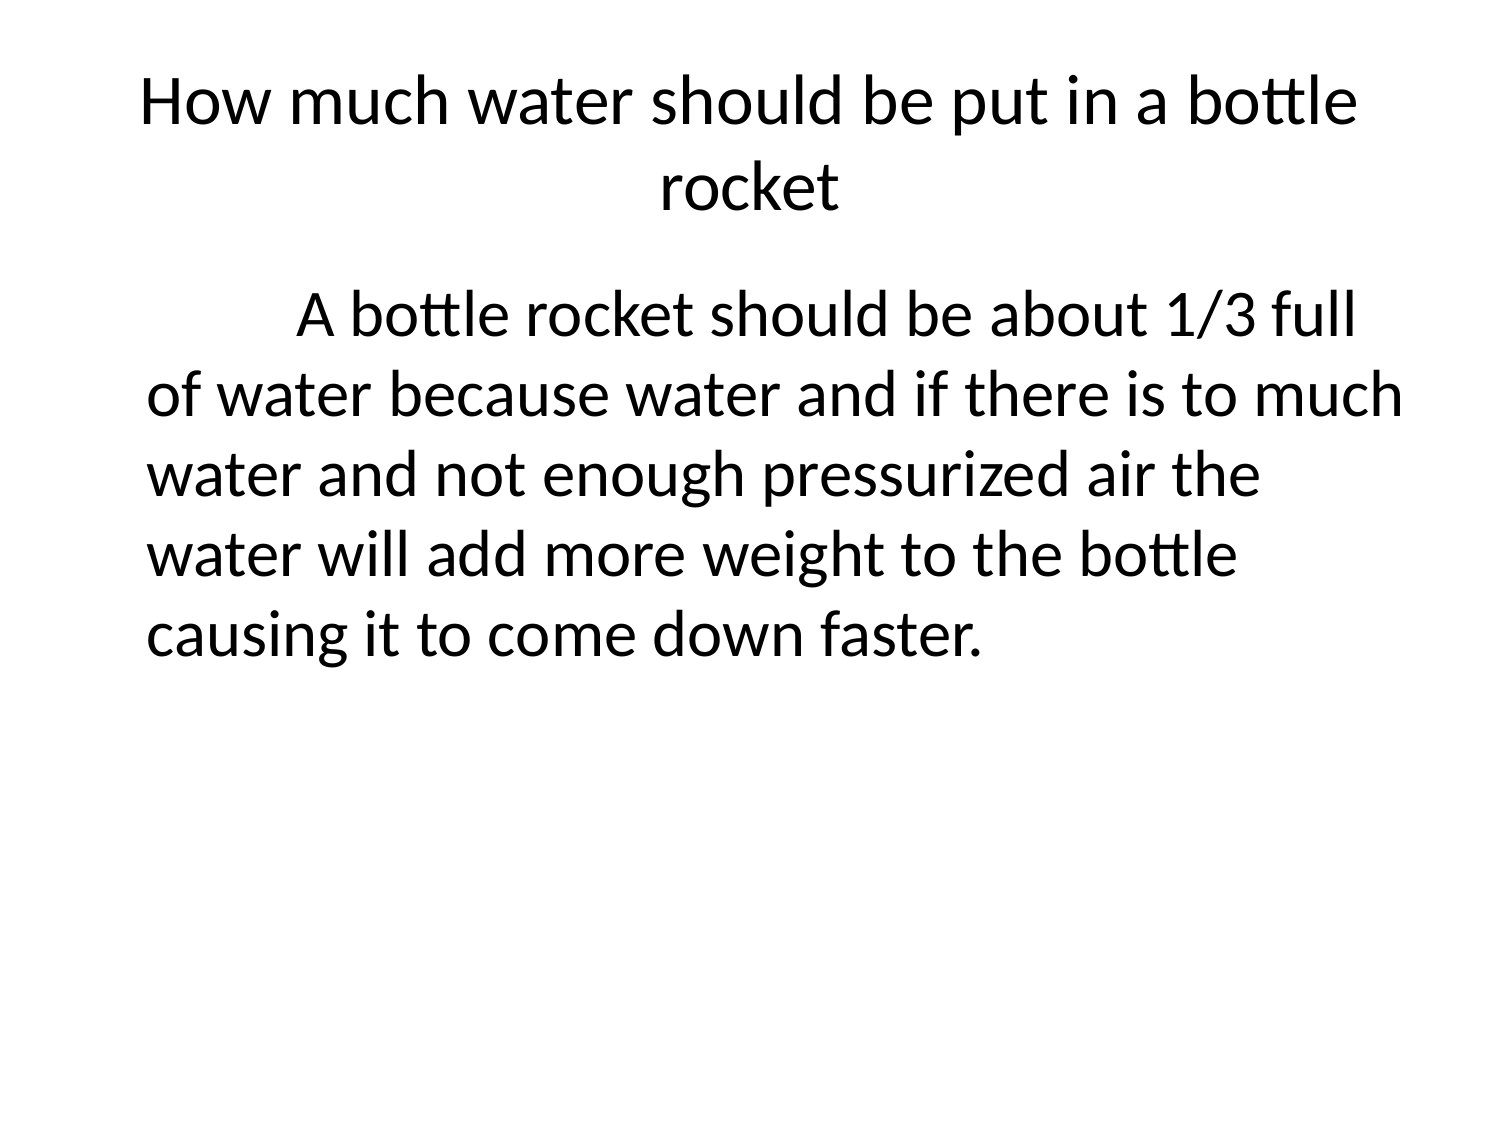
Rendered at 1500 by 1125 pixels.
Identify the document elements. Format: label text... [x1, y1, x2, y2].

title How much water should be put in a bottle rocket [75, 45, 1425, 233]
list A bottle rocket should be about 1/3 full of water because water and if there is to much water and not enough pressurized air the water will add more weight to the bottle causing it to come down faster. [75, 262, 1425, 1005]
